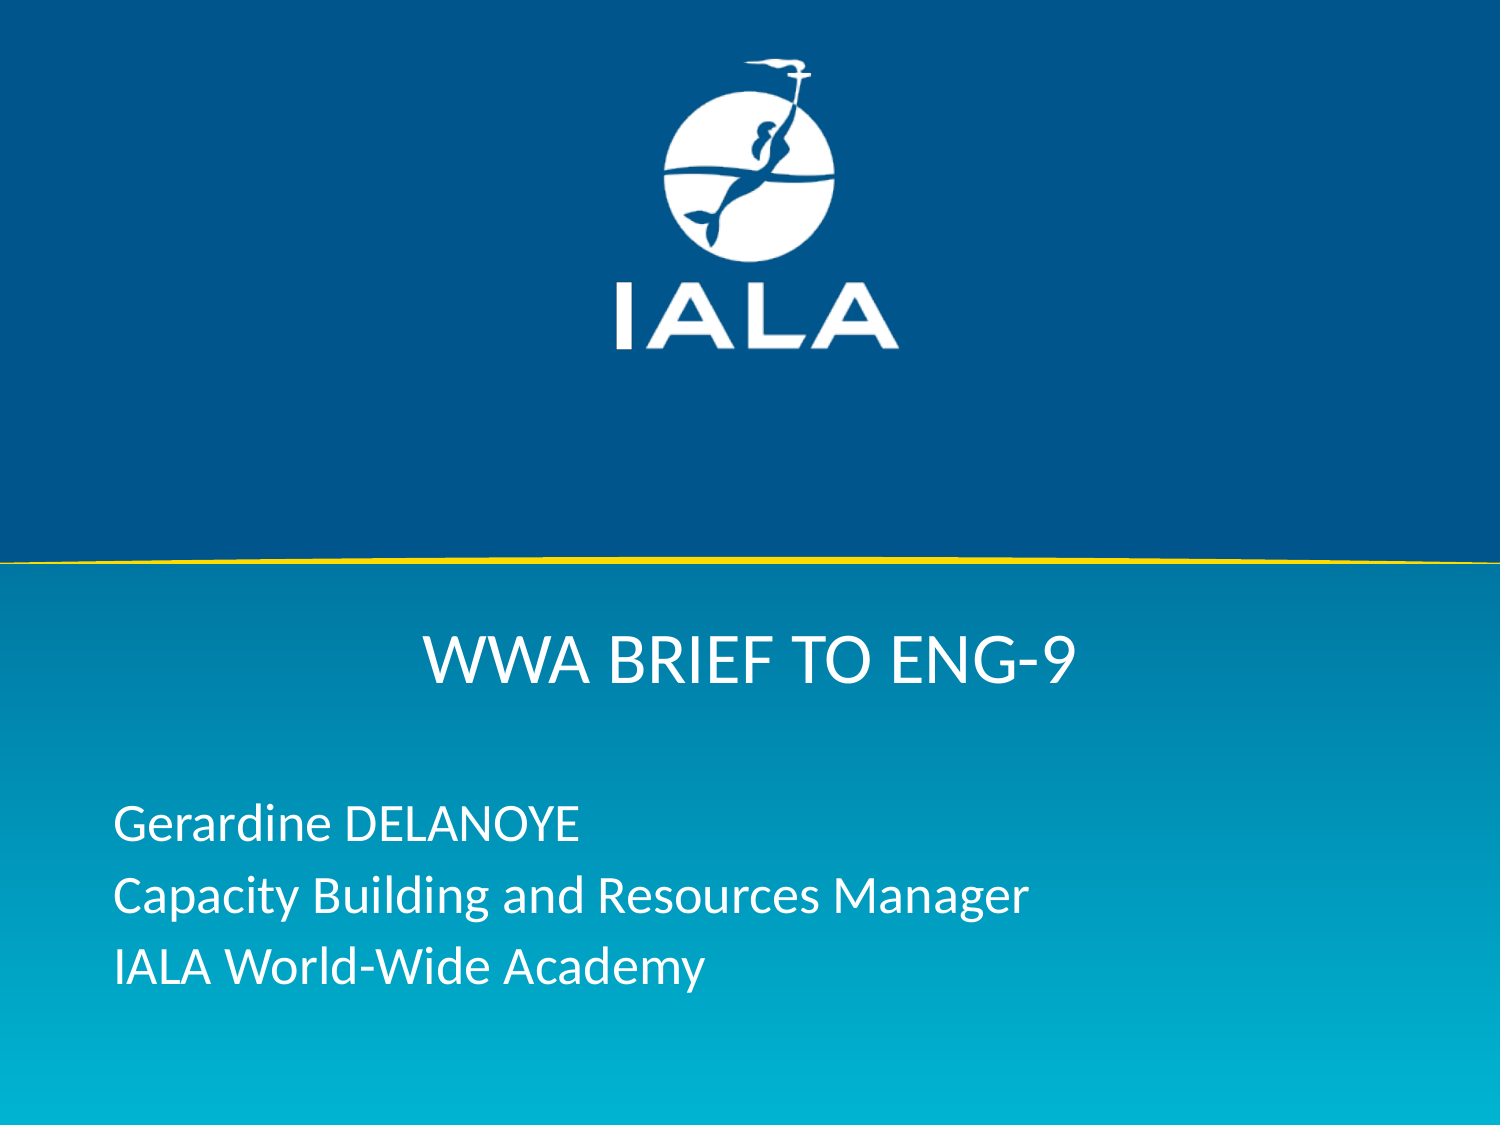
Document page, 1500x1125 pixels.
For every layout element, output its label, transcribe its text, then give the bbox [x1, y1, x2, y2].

list Gerardine DELANOYE Capacity Building and Resources Manager IALA World-Wide Academy [112, 781, 1388, 1047]
title WWA brief to ENG-9 [112, 562, 1388, 699]
